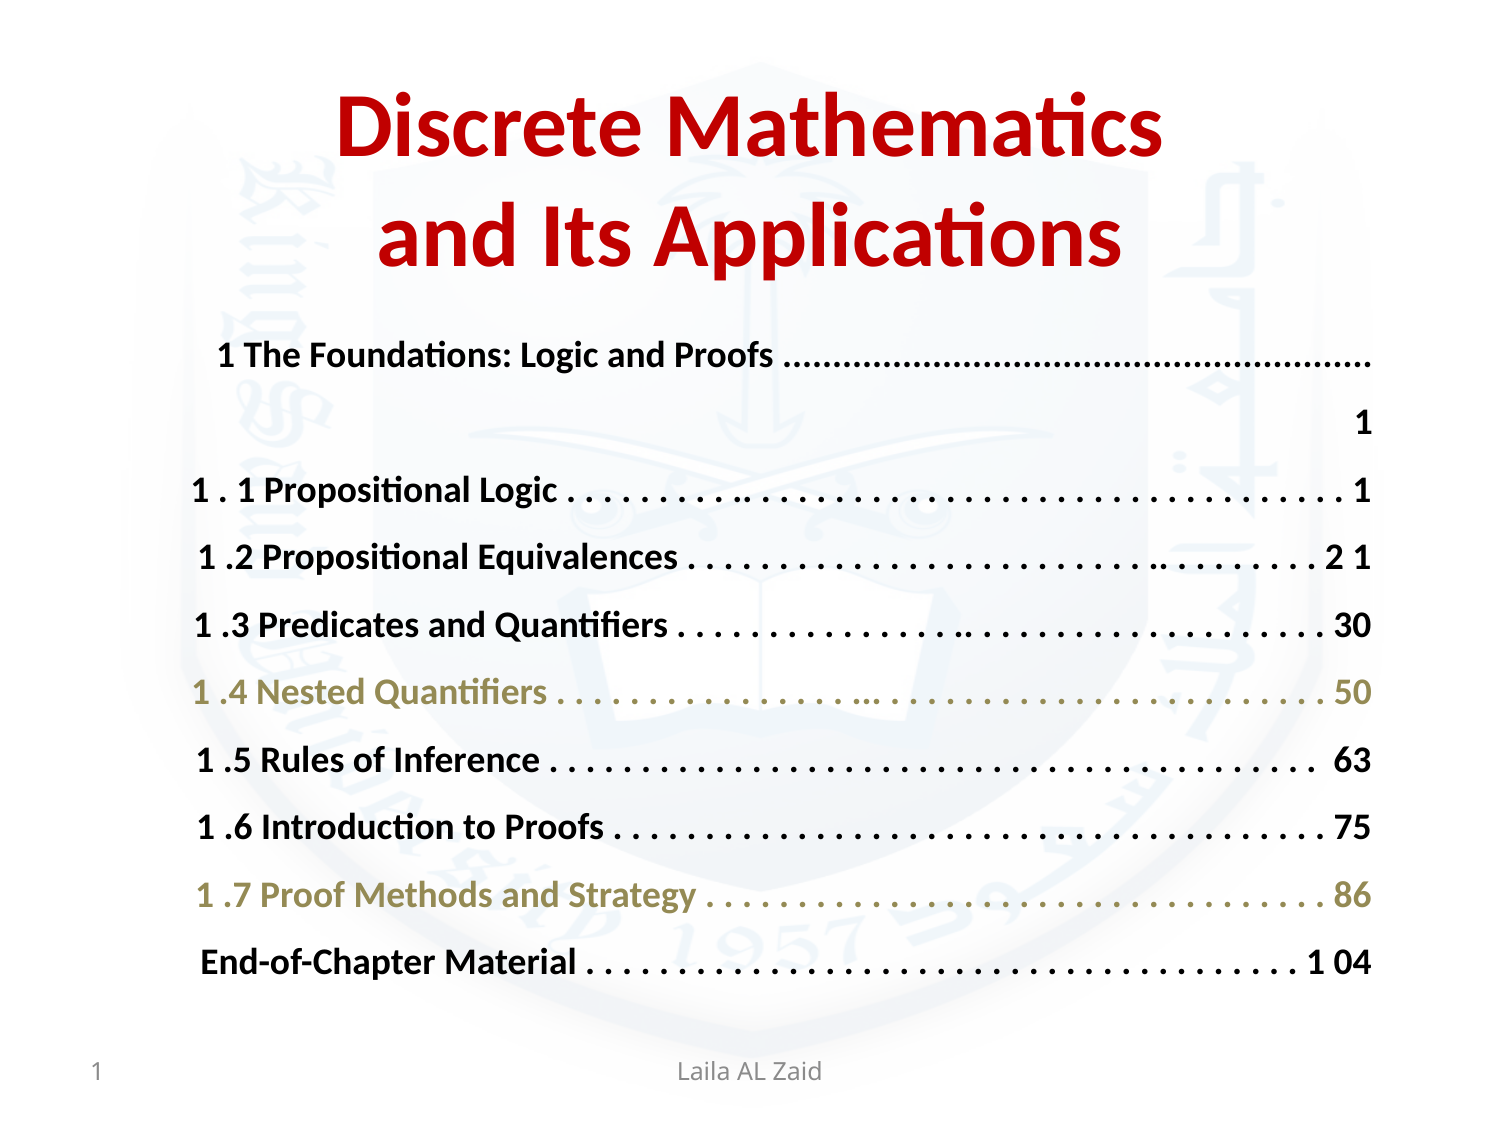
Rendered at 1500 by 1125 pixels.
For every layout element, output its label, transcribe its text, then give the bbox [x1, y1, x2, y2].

text_box 1 The Foundations: Logic and Proofs ........................................................... 1 1 . 1 Propositional Logic . . . . . . . . . .. . . . . . . . . . . . . . . . . . . . . . . . . . . . . . . . . 1 1 .2 Propositional Equivalences . . . . . . . . . . . . . . . . . . . . . . . . . .. . . . . . . . . 2 1 1 .3 Predicates and Quantifiers . . . . . . . . . . . . . . . .. . . . . . . . . . . . . . . . . . . . 30 1 .4 Nested Quantifiers . . . . . . . . . . . . . . . . ... . . . . . . . . . . . . . . . . . . . . . . . . 50 1 .5 Rules of Inference . . . . . . . . . . . . . . . . . . . . . . . . . . . . . . . . . . . . . . . . . . 63 1 .6 Introduction to Proofs . . . . . . . . . . . . . . . . . . . . . . . . . . . . . . . . . . . . . . . 75 1 .7 Proof Methods and Strategy . . . . . . . . . . . . . . . . . . . . . . . . . . . . . . . . . . 86 End-of-Chapter Material . . . . . . . . . . . . . . . . . . . . . . . . . . . . . . . . . . . . . . . 1 04 [174, 299, 1388, 990]
footer Laila AL Zaid [512, 1042, 988, 1103]
slide_number 1 [75, 1042, 425, 1103]
title Discrete Mathematics and Its Applications [112, 37, 1388, 313]
